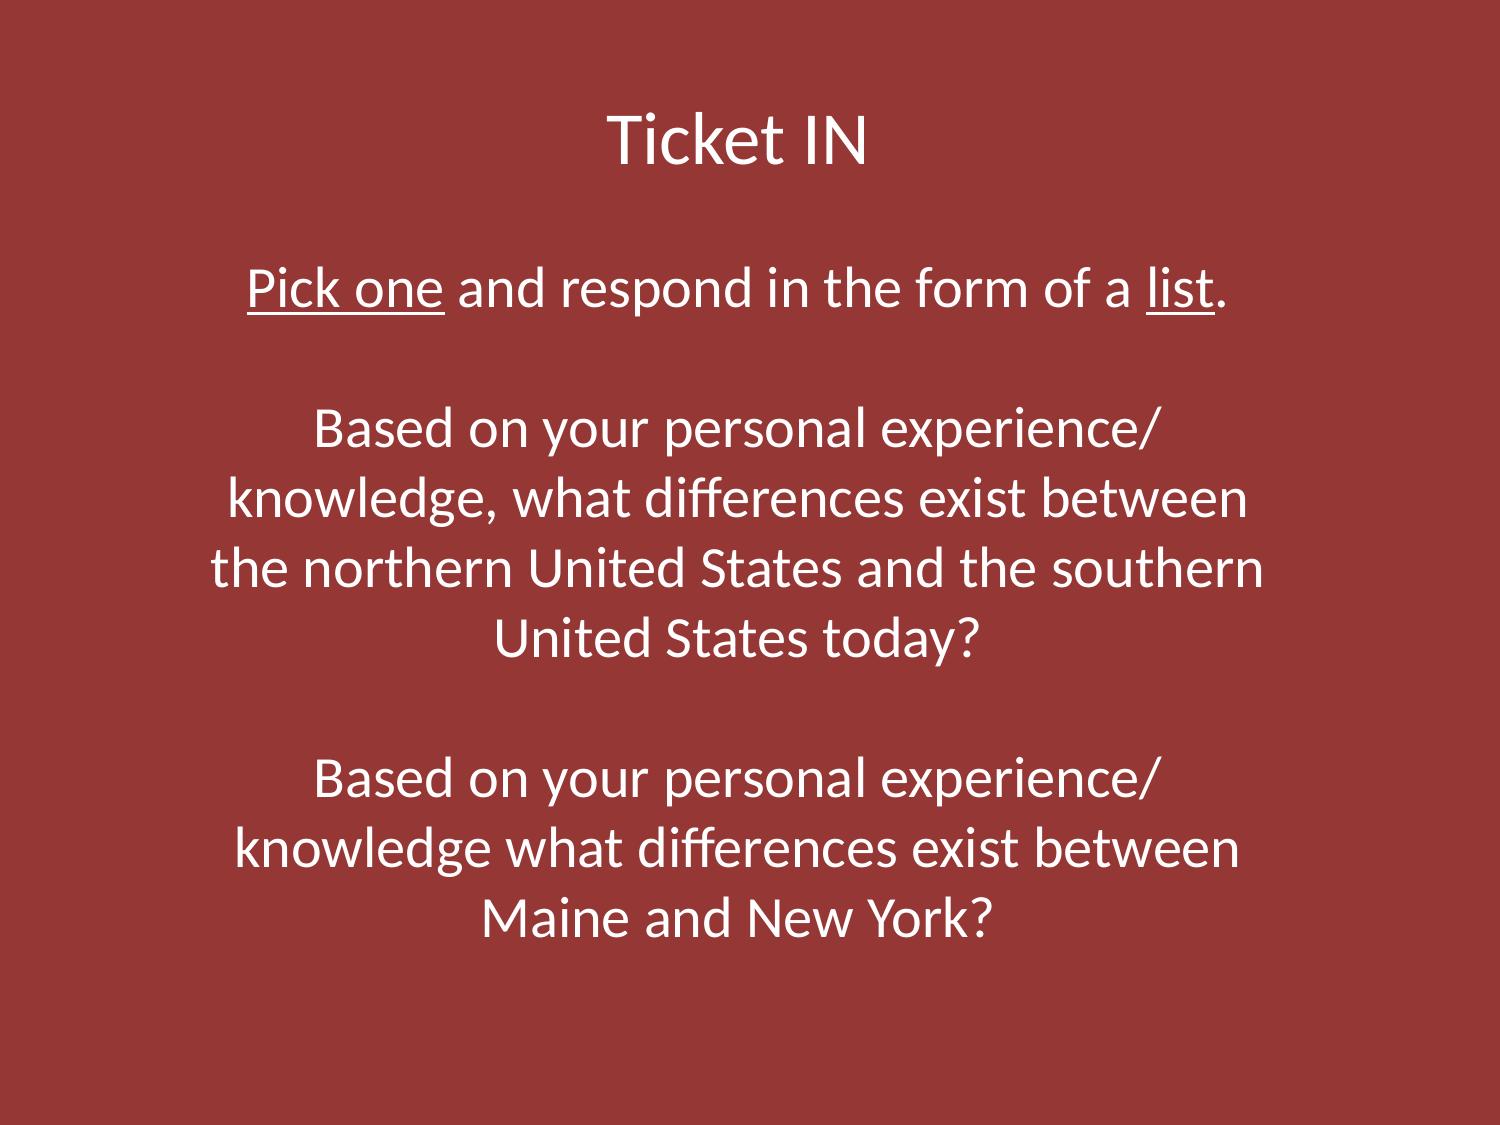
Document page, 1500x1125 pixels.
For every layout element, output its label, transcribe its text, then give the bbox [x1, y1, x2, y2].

text_box Ticket IN Pick one and respond in the form of a list. Based on your personal experience/ knowledge, what differences exist between the northern United States and the southern United States today? Based on your personal experience/ knowledge what differences exist between Maine and New York? [195, 82, 1281, 1125]
